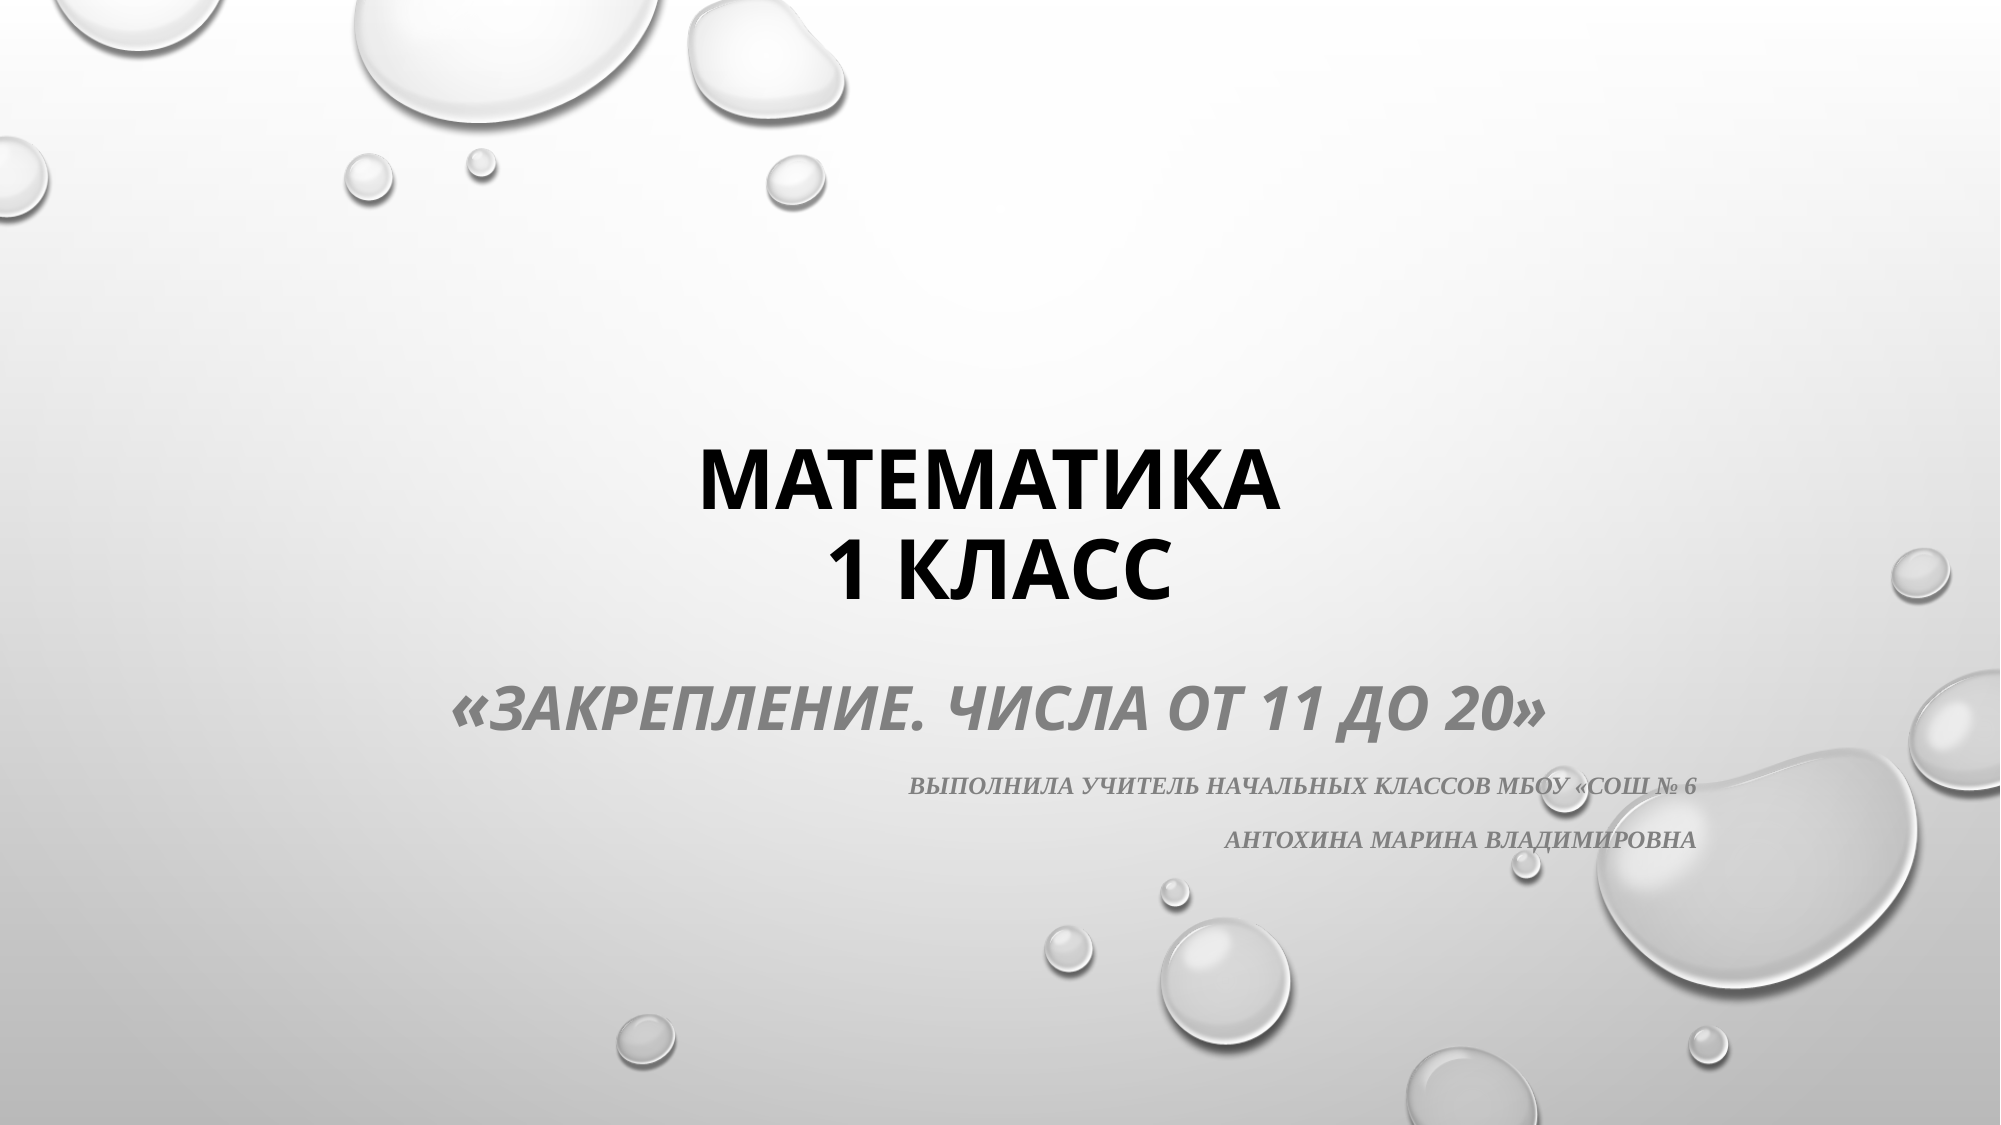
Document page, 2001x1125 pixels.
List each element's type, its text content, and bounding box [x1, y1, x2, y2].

picture [0, 0, 2000, 1125]
title Математика 1 класс [287, 213, 1713, 625]
subtitle «Закрепление. Числа от 11 до 20» Выполнила учитель начальных классов МБОУ «СОШ № 6 Антохина Марина Владимировна [287, 637, 1713, 863]
